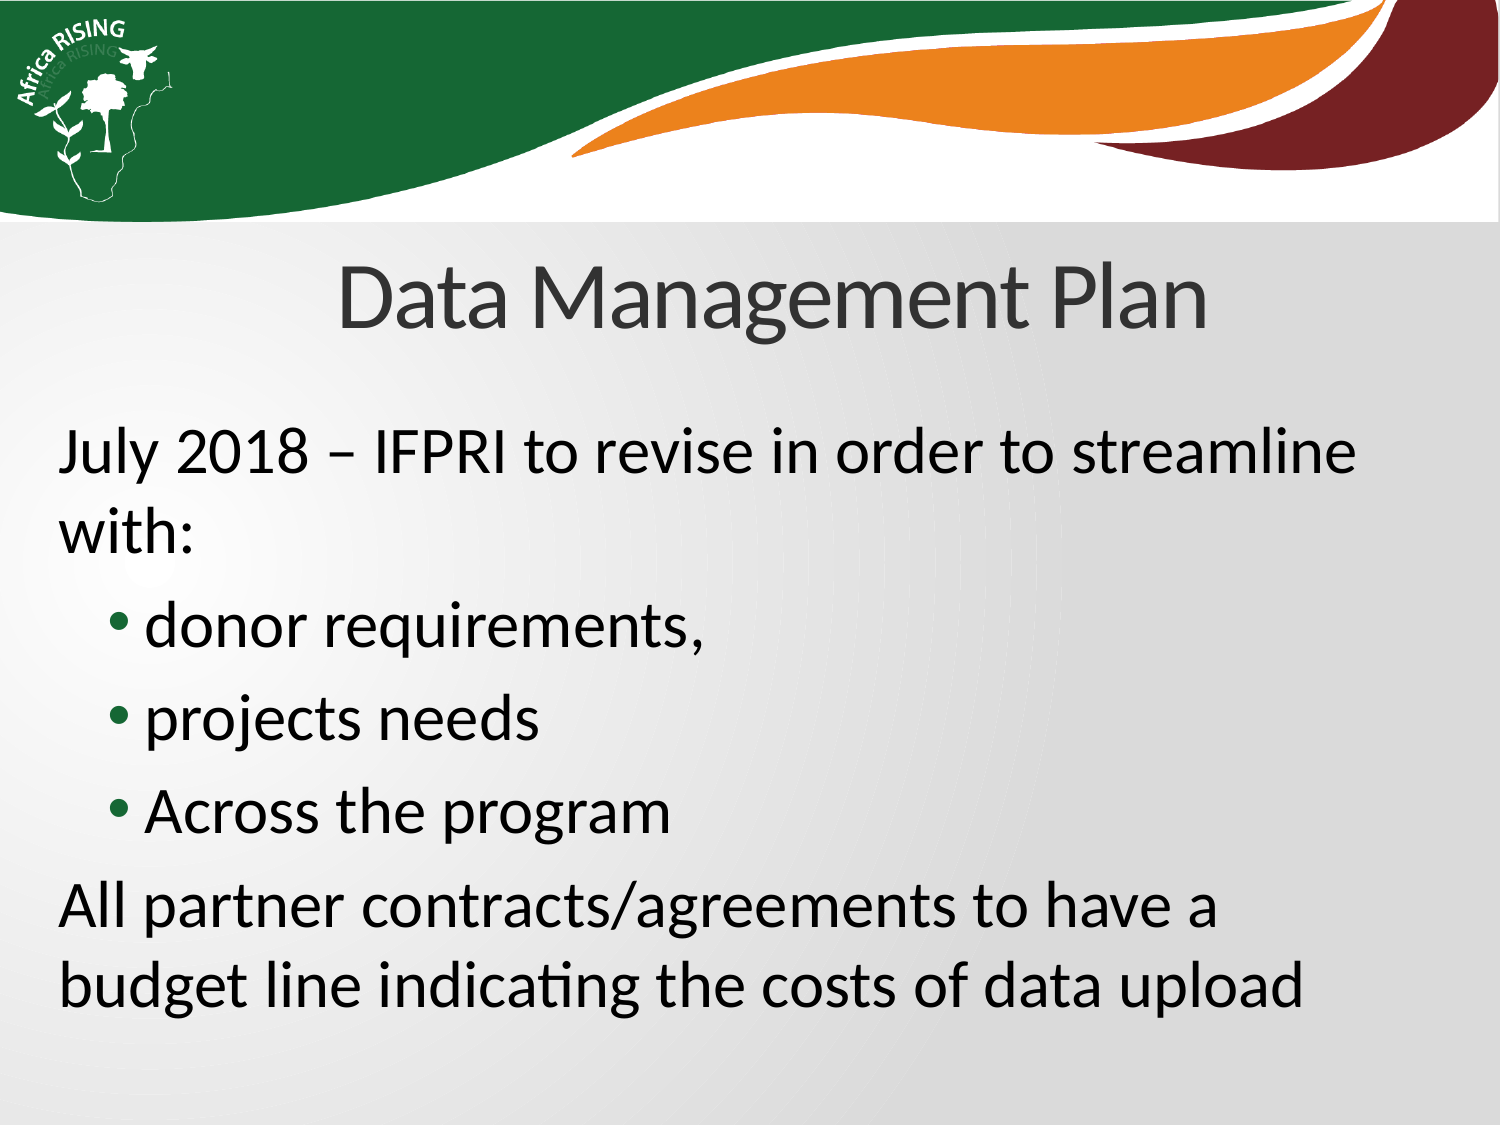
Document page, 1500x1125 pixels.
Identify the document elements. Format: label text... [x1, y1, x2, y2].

title Data Management Plan [75, 224, 1450, 350]
picture [0, 0, 1499, 222]
list July 2018 – IFPRI to revise in order to streamline with: donor requirements, projects needs Across the program All partner contracts/agreements to have a budget line indicating the costs of data upload [24, 399, 1438, 1125]
